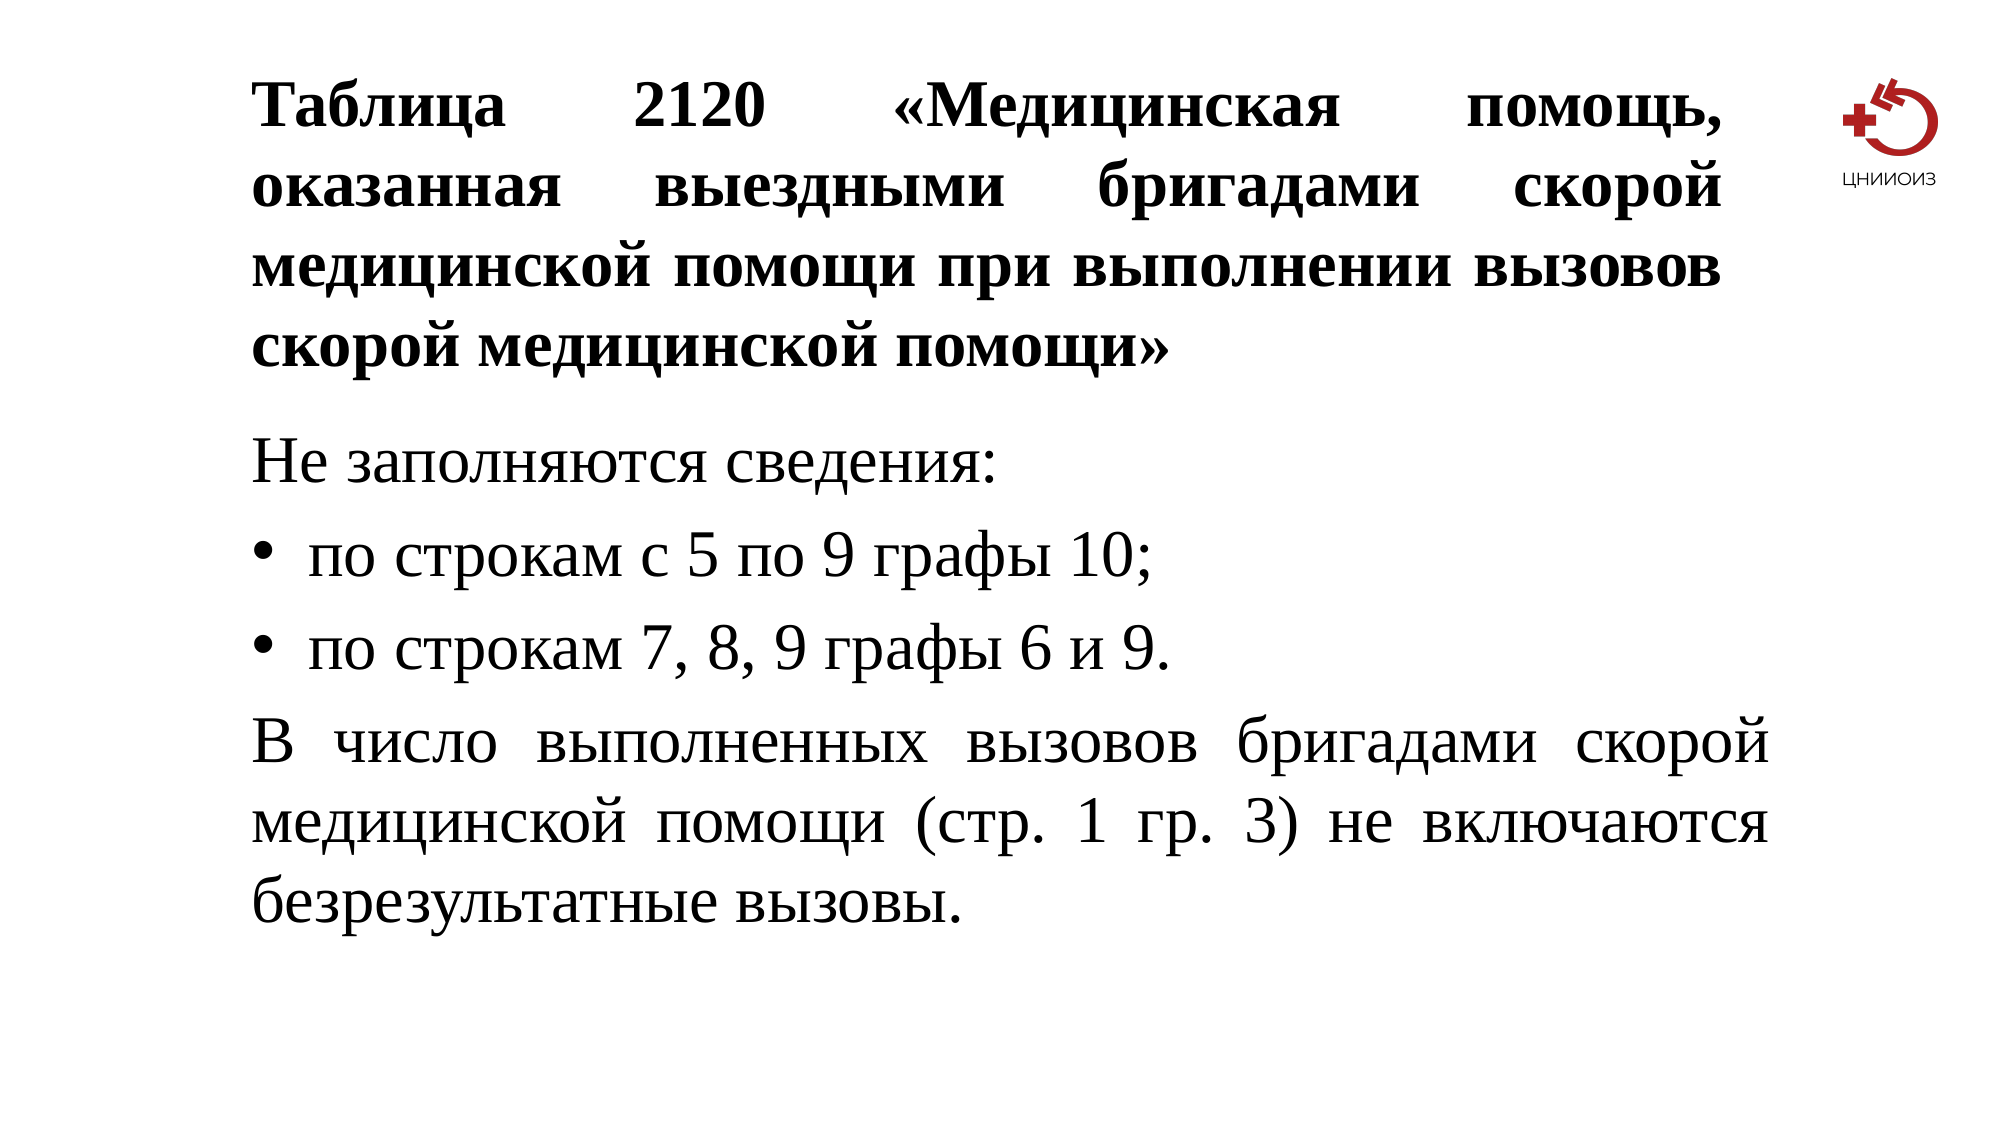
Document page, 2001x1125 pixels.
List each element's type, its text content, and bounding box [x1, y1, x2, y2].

picture [1843, 77, 1938, 189]
list Не заполняются сведения: по строкам с 5 по 9 графы 10; по строкам 7, 8, 9 графы 6 и 9. В число выполненных вызовов бригадами скорой медицинской помощи (стр. 1 гр. 3) не включаются безрезультатные вызовы. [236, 408, 1787, 1083]
title Таблица 2120 «Медицинская помощь, оказанная выездными бригадами скорой медицинской помощи при выполнении вызовов скорой медицинской помощи» [236, 78, 1740, 362]
